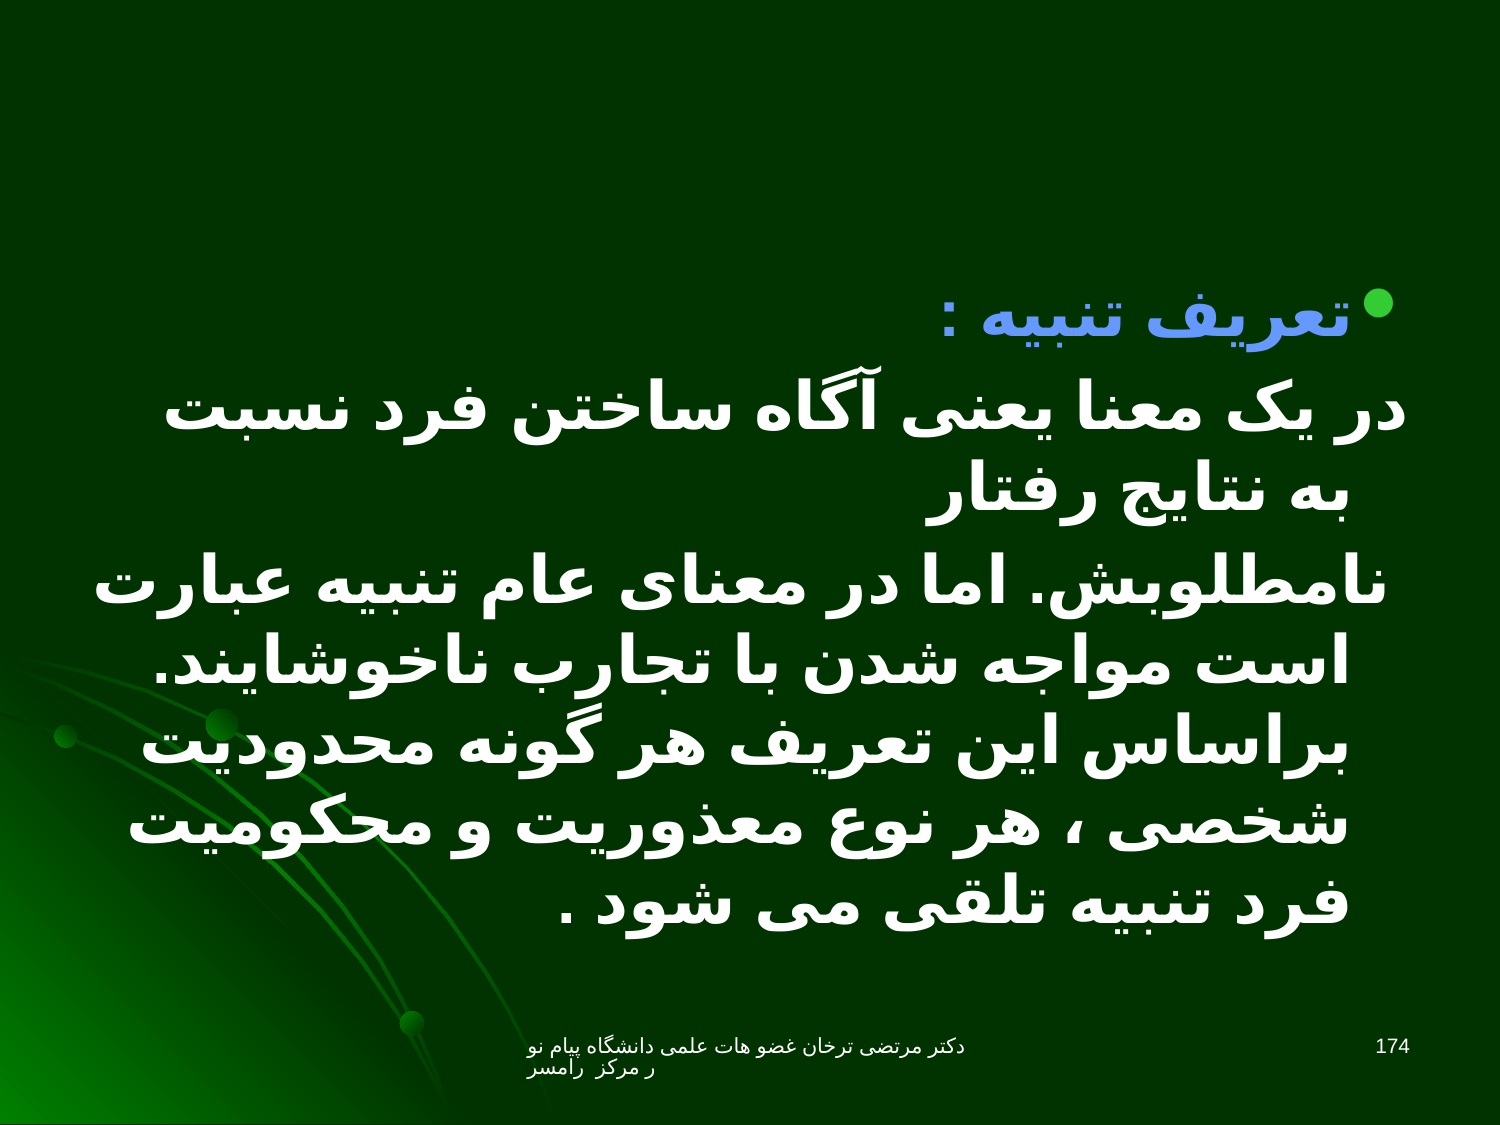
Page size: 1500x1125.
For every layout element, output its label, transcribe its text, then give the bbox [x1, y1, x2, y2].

slide_number 174 [1074, 1024, 1426, 1101]
list تعریف تنبیه : در یک معنا یعنی آگاه ساختن فرد نسبت به نتایج رفتار نامطلوبش. اما در معنای عام تنبیه عبارت است مواجه شدن با تجارب ناخوشایند. براساس این تعریف هر گونه محدودیت شخصی ، هر نوع معذوریت و محکومیت فرد تنبیه تلقی می شود . [74, 262, 1426, 1006]
footer دکتر مرتضی ترخان غضو هات علمی دانشگاه پیام نور مرکز رامسر [512, 1024, 988, 1101]
